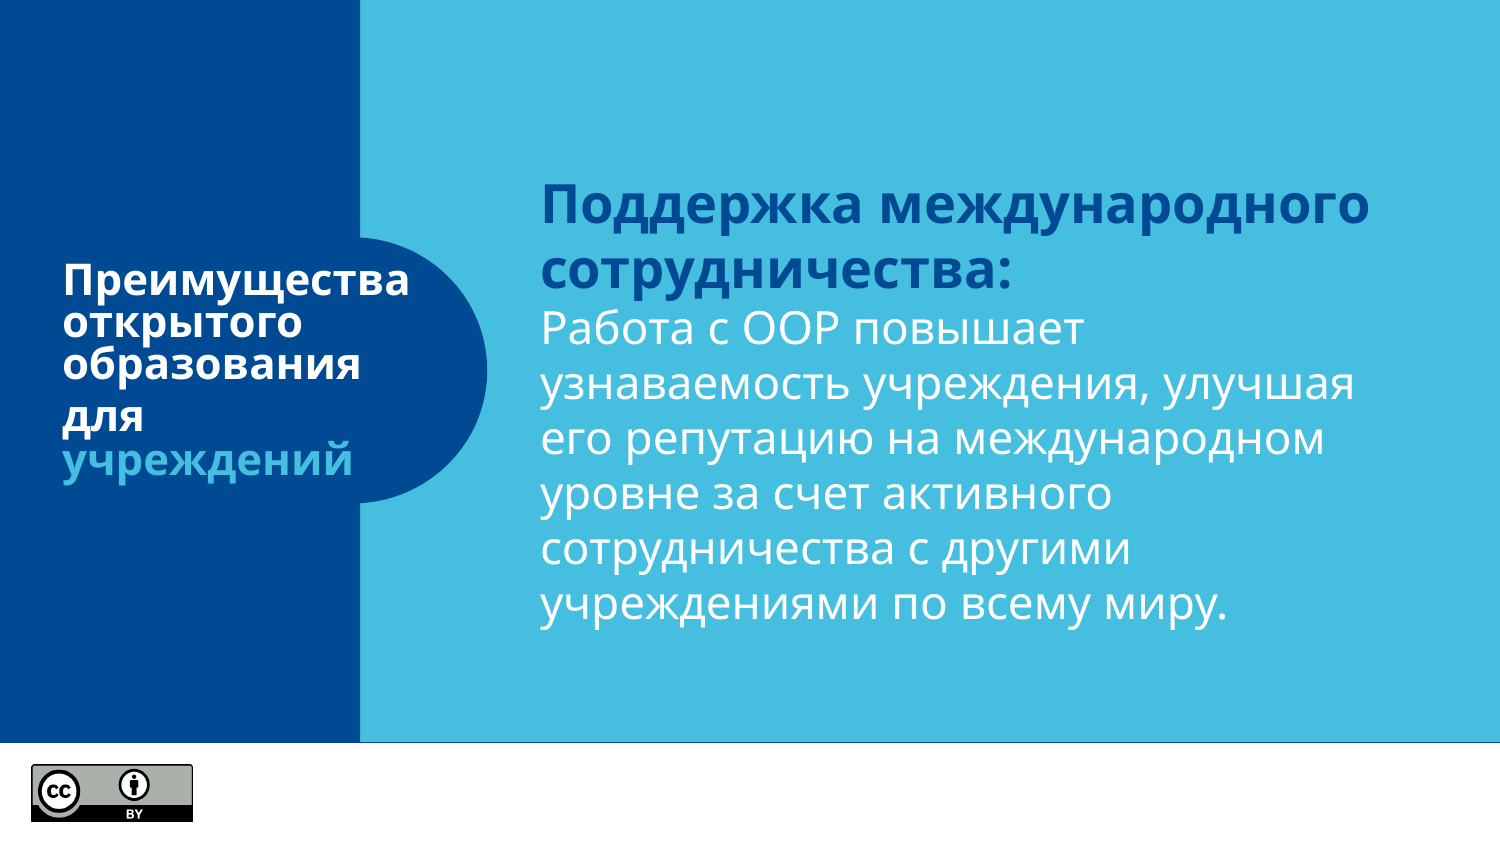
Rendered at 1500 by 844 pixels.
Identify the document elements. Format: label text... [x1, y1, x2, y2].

picture [31, 764, 193, 822]
text_box [462, 292, 488, 448]
text_box [0, 0, 361, 742]
text_box [0, 750, 1500, 844]
text_box Преимущества открытого образования для учреждений [47, 246, 462, 553]
text_box Поддержка международного сотрудничества: Работа с ООР повышает узнаваемость учреждения, улучшая его репутацию на международном уровне за счет активного сотрудничества с другими учреждениями по всему миру. [525, 153, 1393, 644]
text_box [304, 237, 401, 246]
